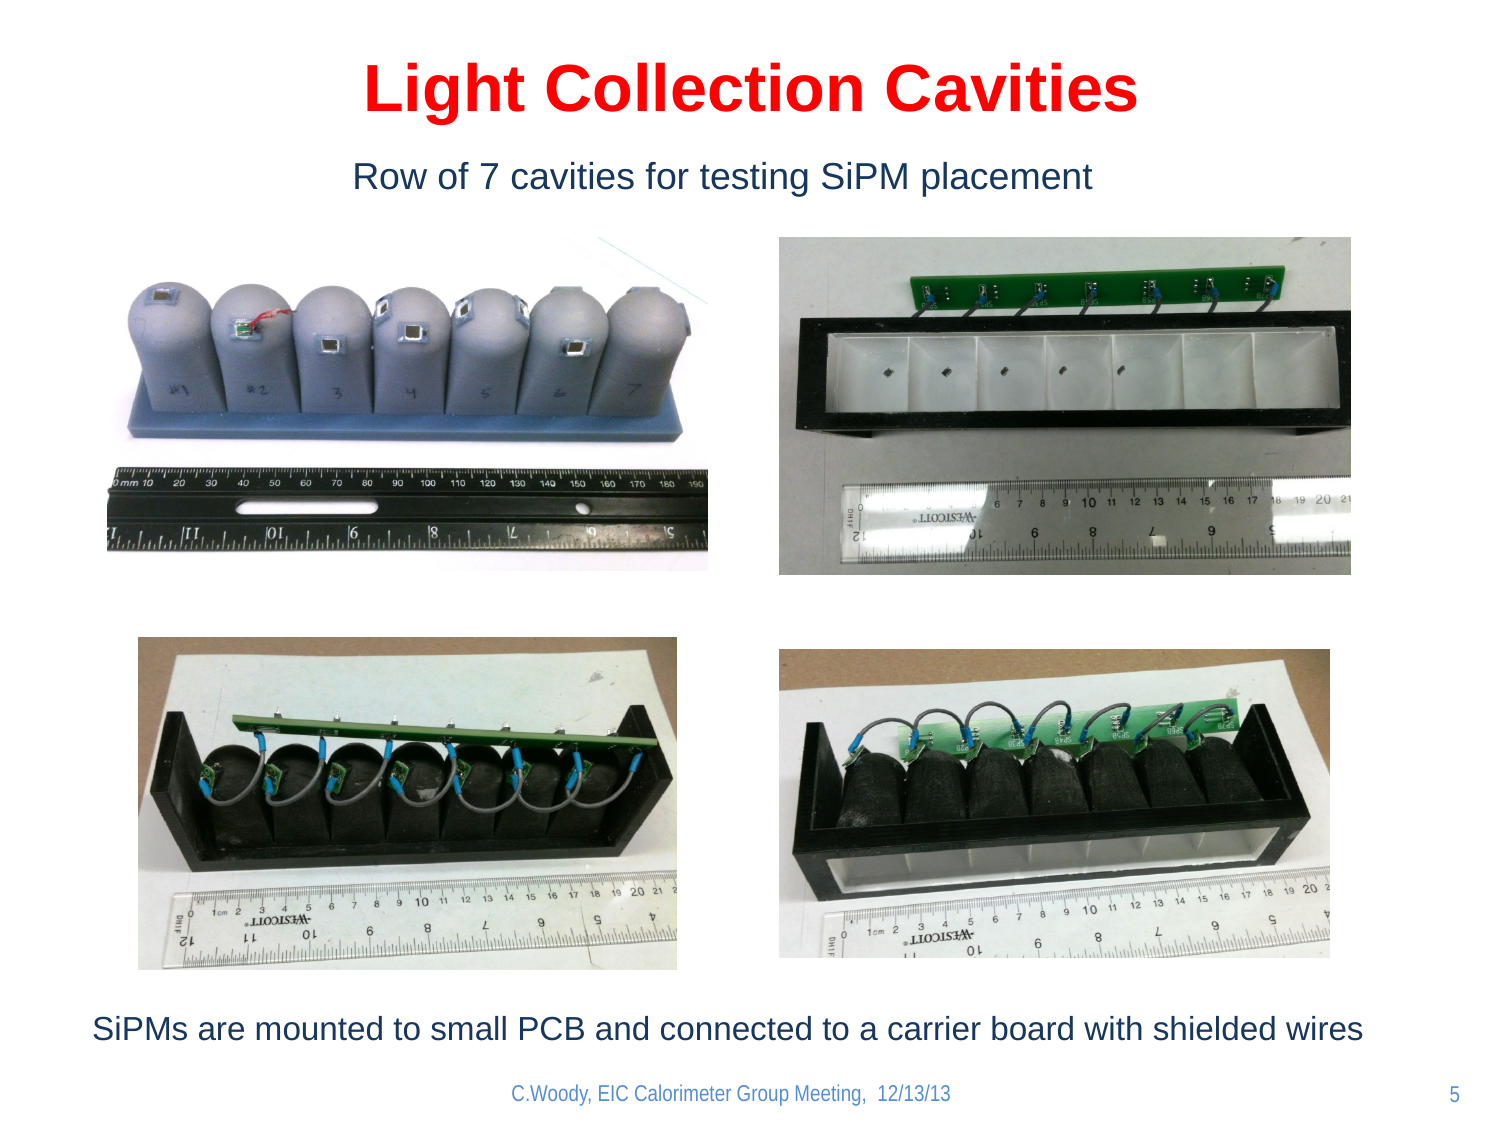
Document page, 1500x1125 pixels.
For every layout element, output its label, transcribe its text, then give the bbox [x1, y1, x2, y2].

slide_number 5 [1125, 1074, 1475, 1113]
footer C.Woody, EIC Calorimeter Group Meeting, 12/13/13 [450, 1072, 1013, 1113]
picture [779, 237, 1351, 575]
picture [106, 237, 708, 571]
text_box SiPMs are mounted to small PCB and connected to a carrier board with shielded wires [77, 999, 1398, 1055]
picture [779, 648, 1330, 958]
picture [138, 637, 677, 970]
text_box Light Collection Cavities [77, 24, 1428, 145]
text_box Row of 7 cavities for testing SiPM placement [337, 144, 1134, 205]
